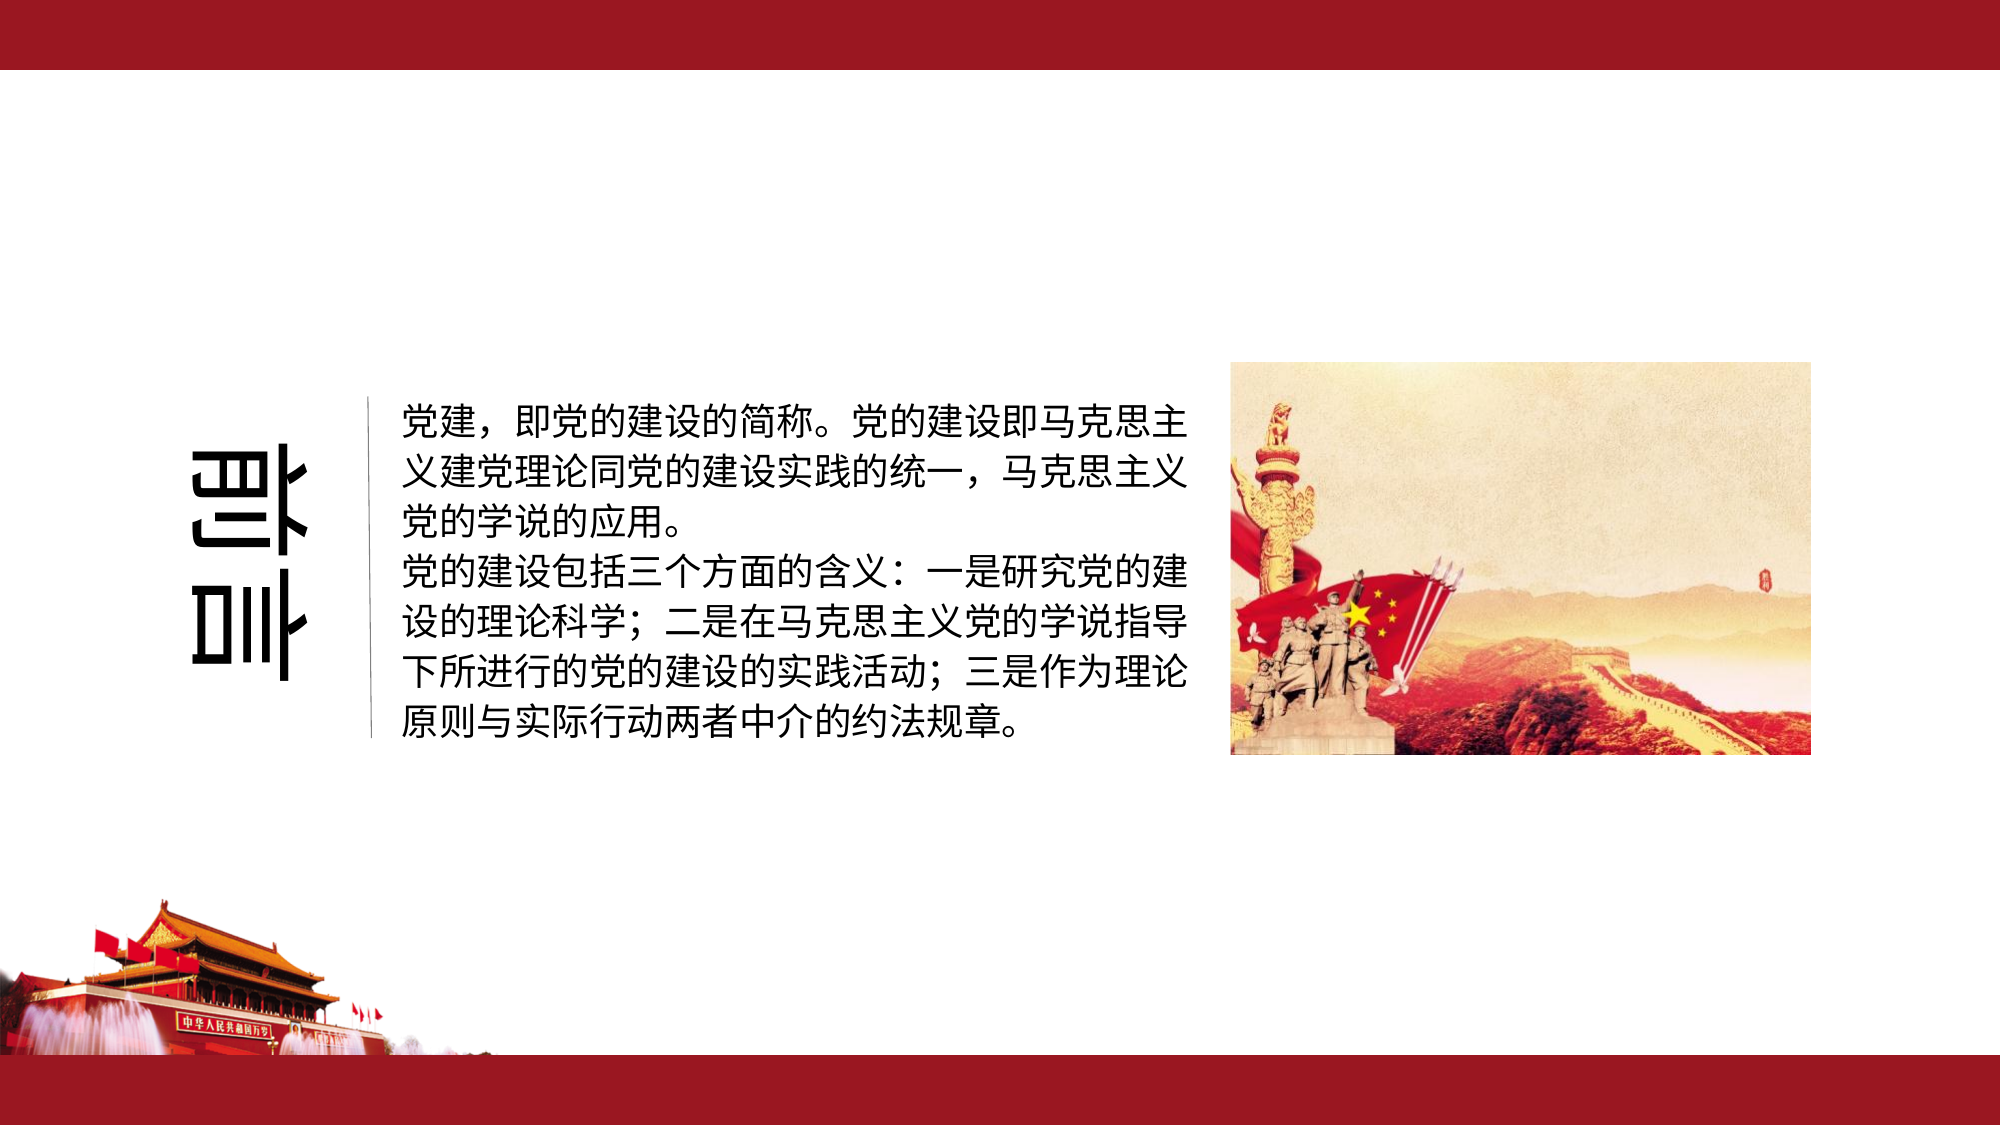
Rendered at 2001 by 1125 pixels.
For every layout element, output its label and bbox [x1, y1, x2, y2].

text_box [1062, 1054, 2000, 1125]
text_box [0, 0, 2000, 71]
text_box [153, 362, 1811, 876]
picture [0, 747, 1062, 1125]
